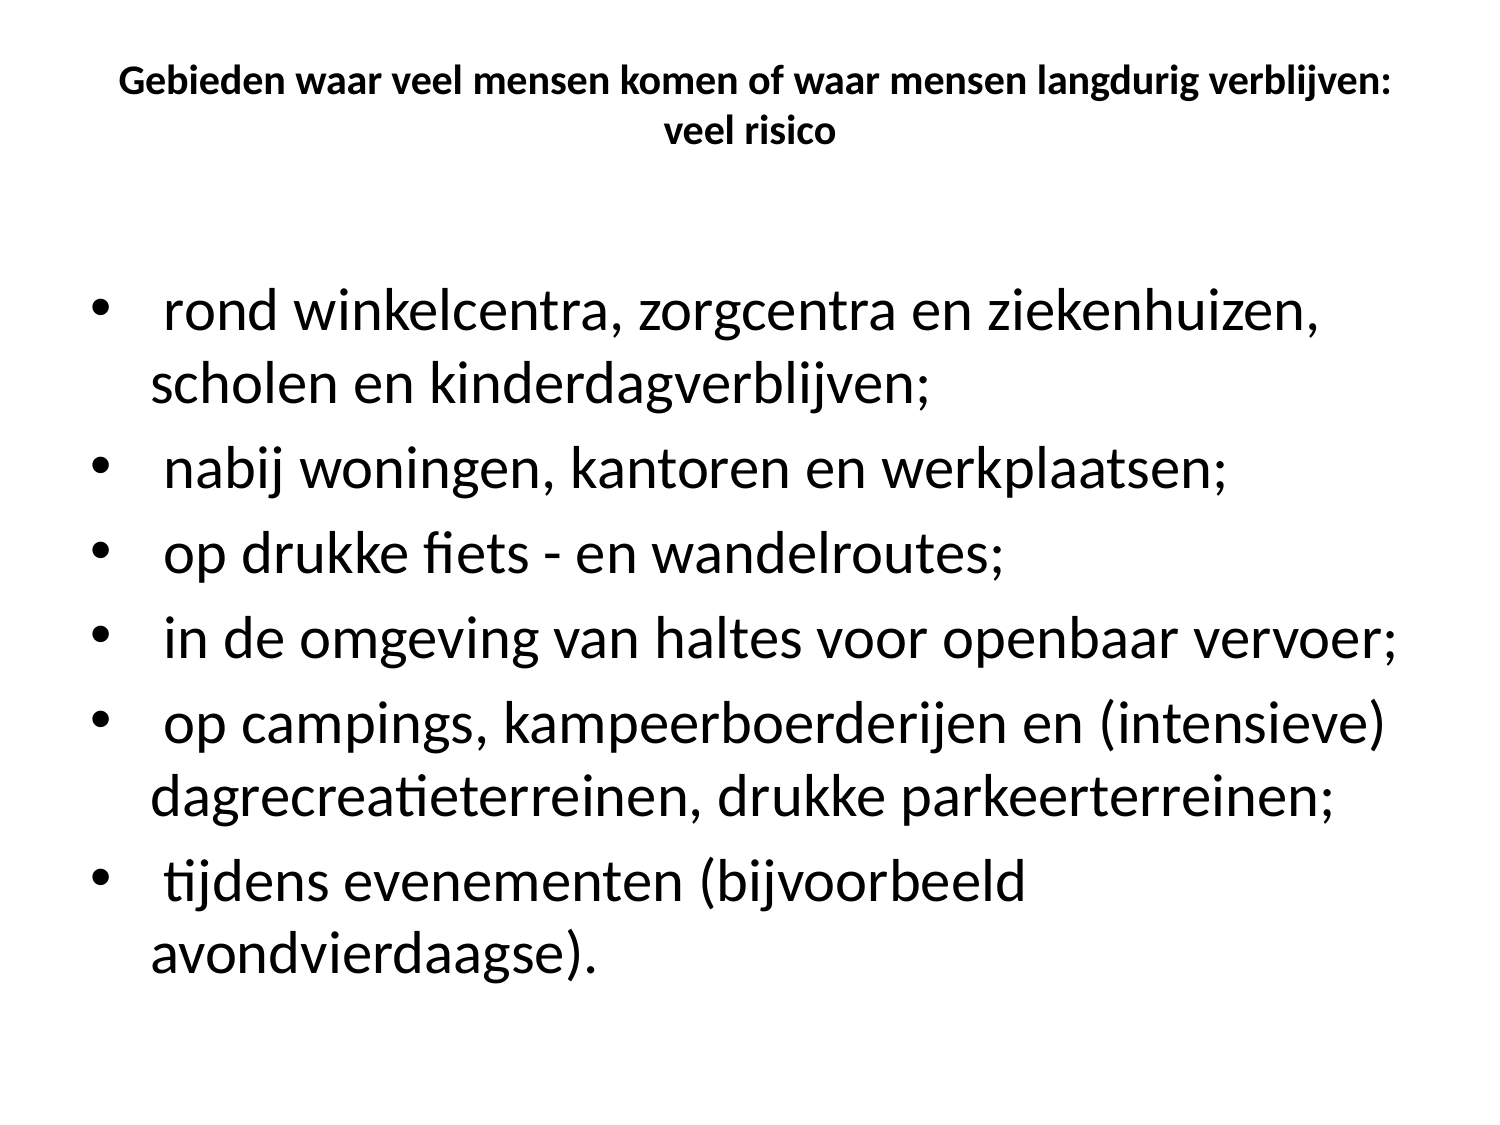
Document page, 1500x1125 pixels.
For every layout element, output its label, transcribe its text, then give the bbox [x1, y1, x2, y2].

title Gebieden waar veel mensen komen of waar mensen langdurig verblijven: veel risico [75, 45, 1425, 233]
list rond winkelcentra, zorgcentra en ziekenhuizen, scholen en kinderdagverblijven; nabij woningen, kantoren en werkplaatsen; op drukke fiets - en wandelroutes; in de omgeving van haltes voor openbaar vervoer; op campings, kampeerboerderijen en (intensieve) dagrecreatieterreinen, drukke parkeerterreinen; tijdens evenementen (bijvoorbeeld avondvierdaagse). [75, 262, 1425, 1005]
